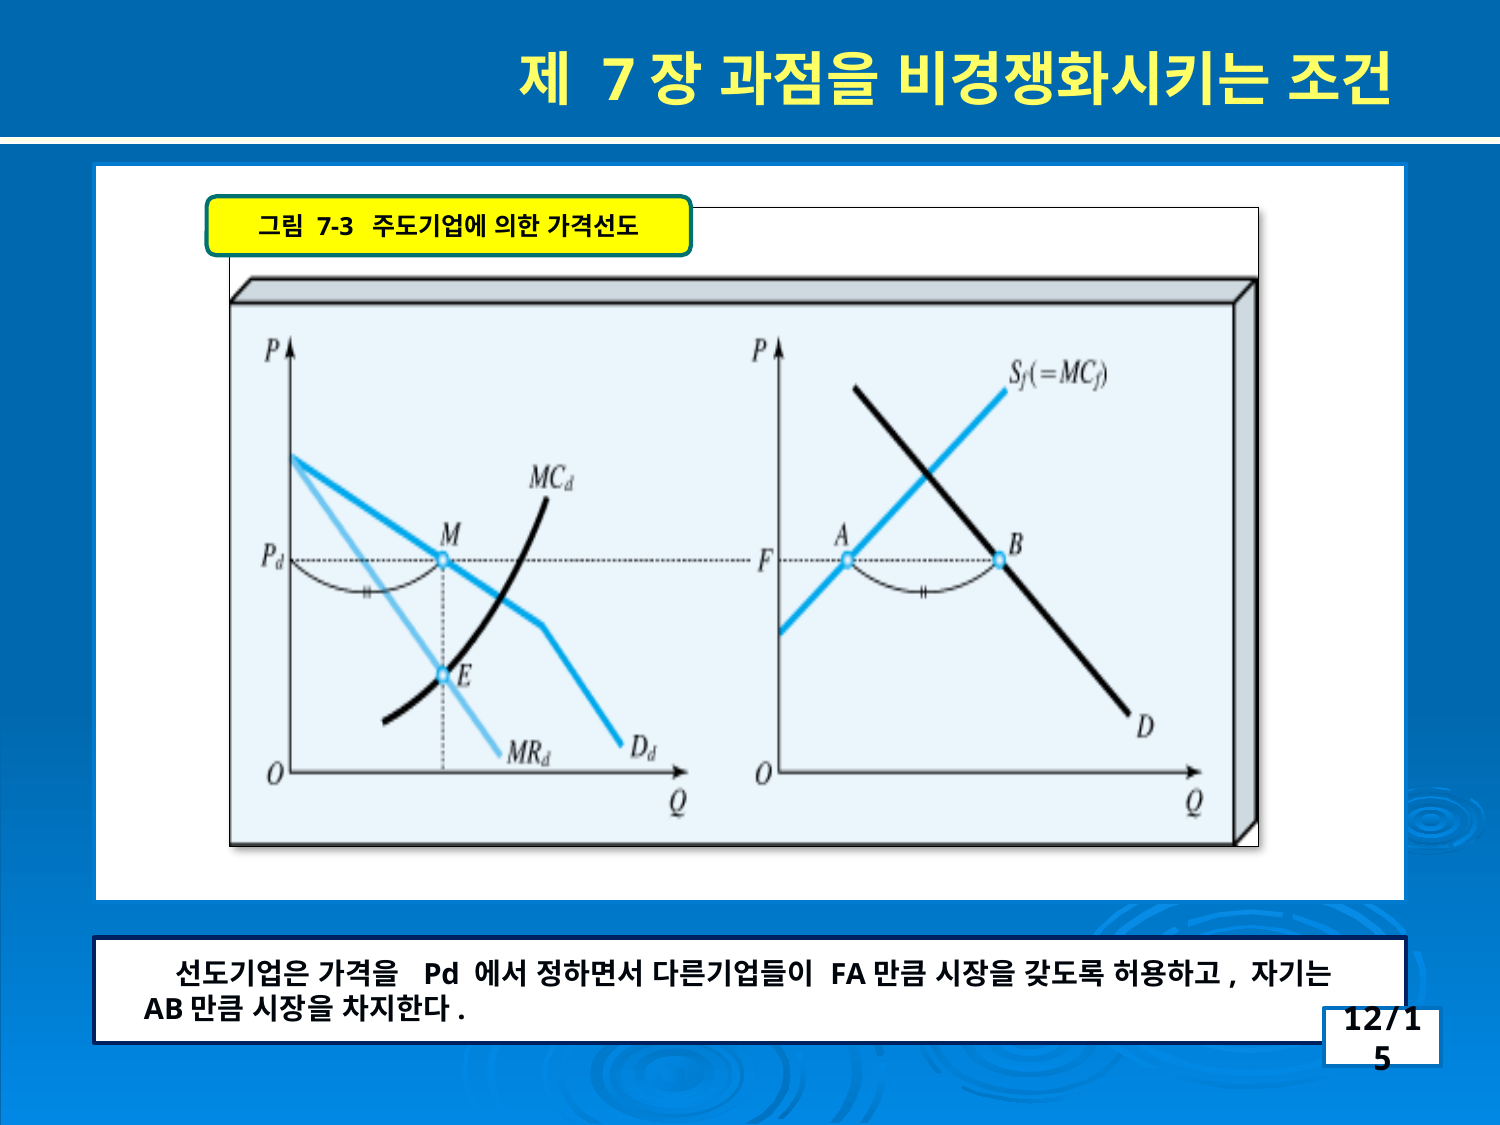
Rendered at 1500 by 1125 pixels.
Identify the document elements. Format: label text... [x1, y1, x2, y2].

picture [229, 207, 1259, 847]
text_box 그림 7-3 주도기업에 의한 가격선도 [204, 194, 694, 258]
text_box 12/15 [1322, 1006, 1443, 1068]
text_box [0, 137, 1500, 144]
text_box 선도기업은 가격을 Pd 에서 정하면서 다른기업들이 FA만큼 시장을 갖도록 허용하고, 자기는 AB만큼 시장을 차지한다. [92, 935, 1408, 1045]
text_box [92, 162, 1408, 904]
text_box 제 7장 과점을 비경쟁화시키는 조건 [503, 35, 1477, 120]
